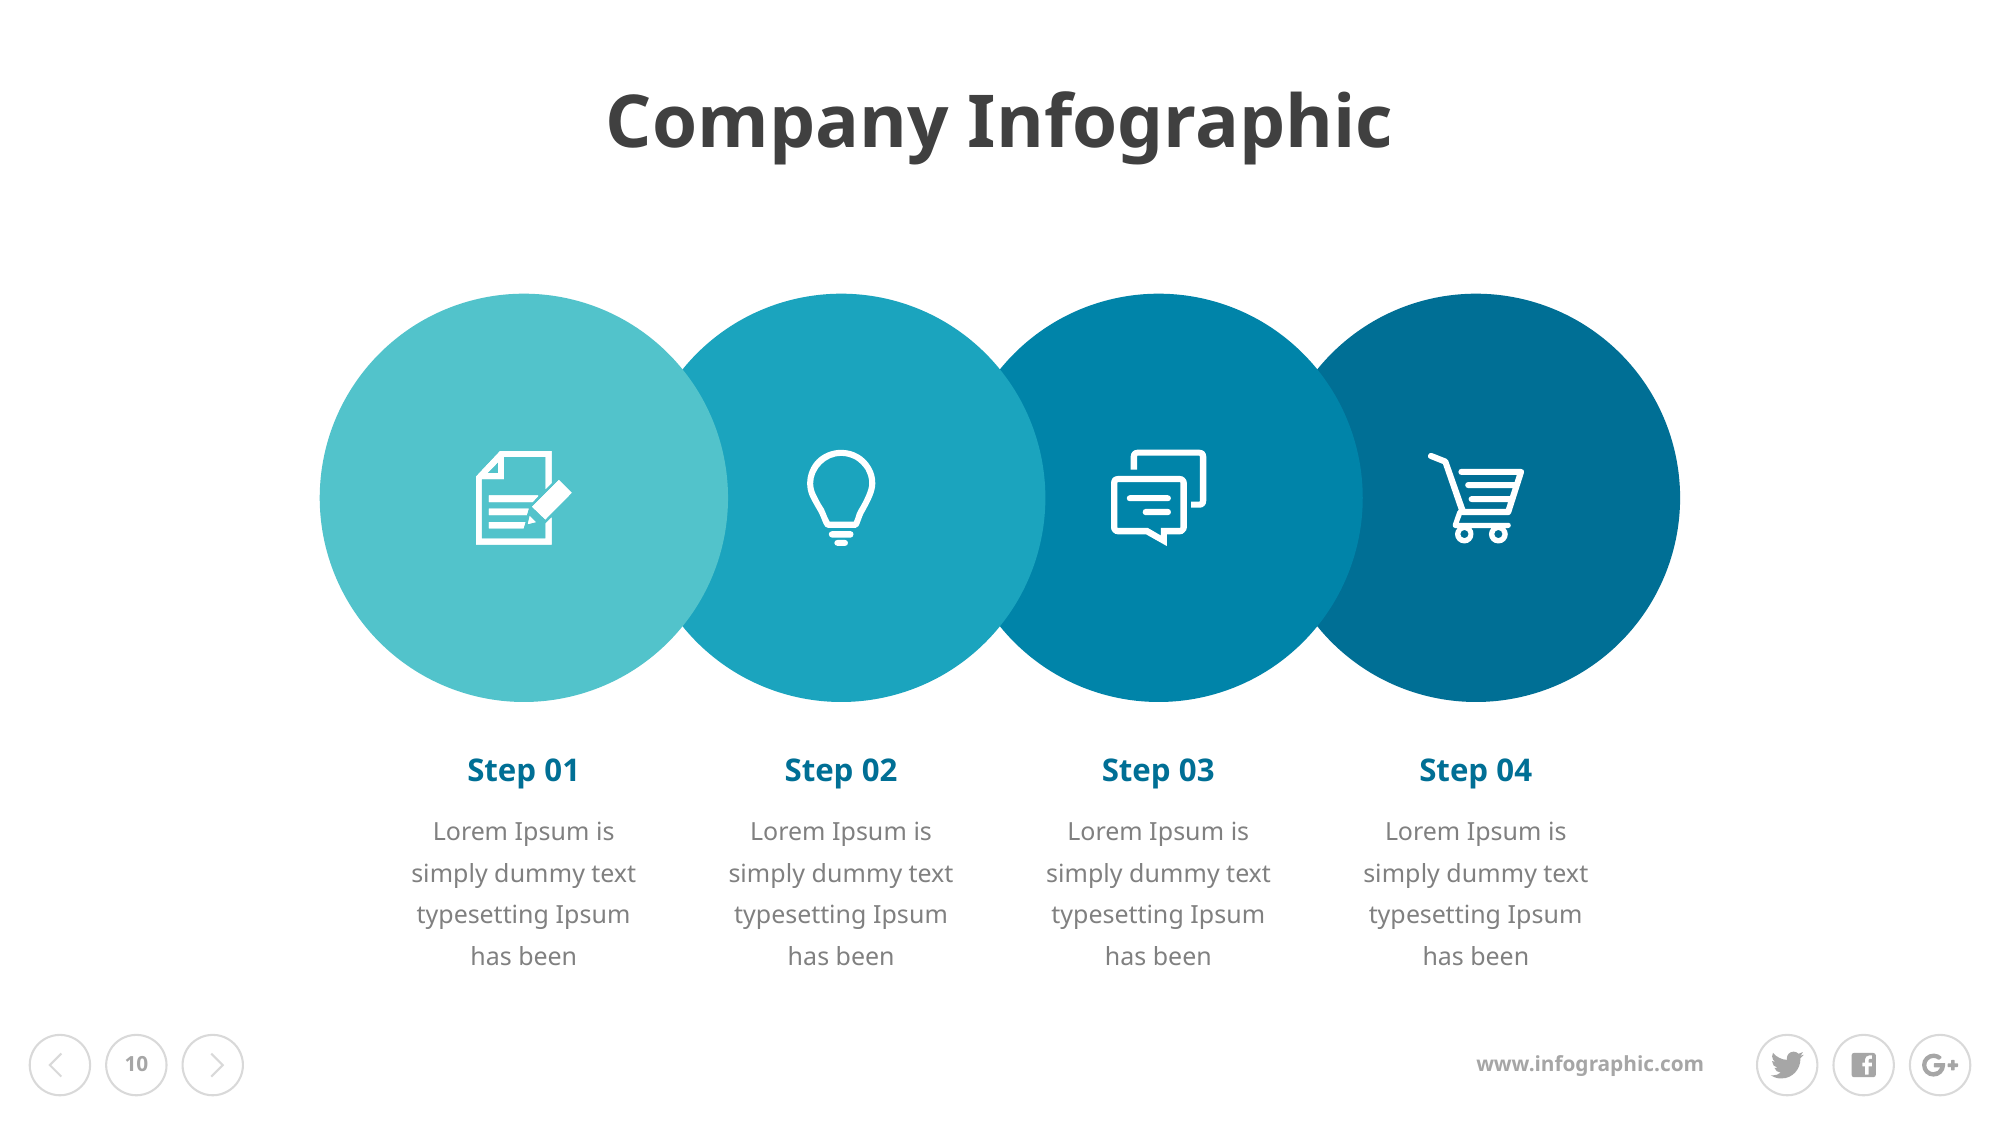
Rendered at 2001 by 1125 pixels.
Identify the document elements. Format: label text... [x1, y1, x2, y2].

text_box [379, 743, 668, 976]
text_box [476, 450, 572, 545]
text_box [1428, 453, 1524, 544]
text_box [683, 292, 1047, 704]
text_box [807, 449, 876, 546]
text_box Company Infographic [0, 66, 2000, 170]
text_box [1317, 292, 1682, 704]
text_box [1111, 449, 1207, 547]
slide_number 10 [90, 1034, 183, 1095]
text_box [1000, 292, 1364, 704]
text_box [1332, 743, 1620, 976]
text_box [318, 292, 730, 704]
footer www.infographic.com [1044, 1043, 1720, 1087]
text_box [697, 743, 986, 976]
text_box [1014, 743, 1303, 976]
